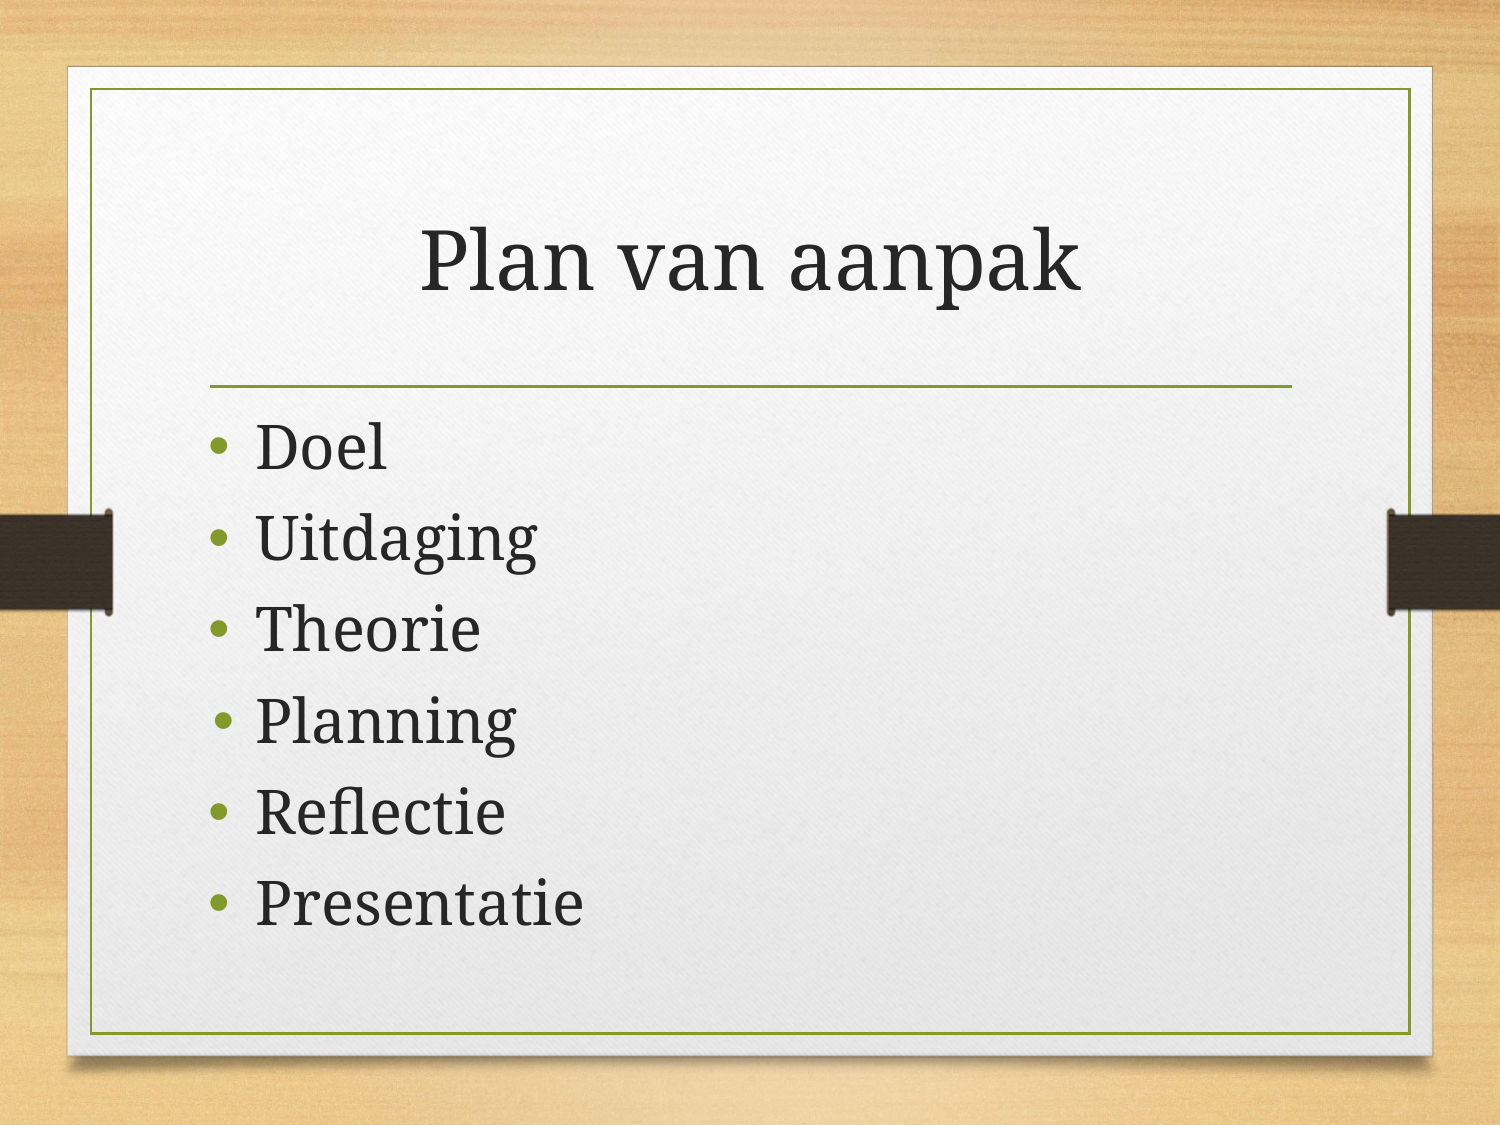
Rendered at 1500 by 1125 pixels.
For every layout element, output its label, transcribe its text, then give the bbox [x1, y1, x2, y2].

list Doel Uitdaging Theorie Planning Reflectie Presentatie [193, 408, 1309, 974]
title Plan van aanpak [193, 150, 1309, 365]
picture [0, 0, 1500, 1125]
